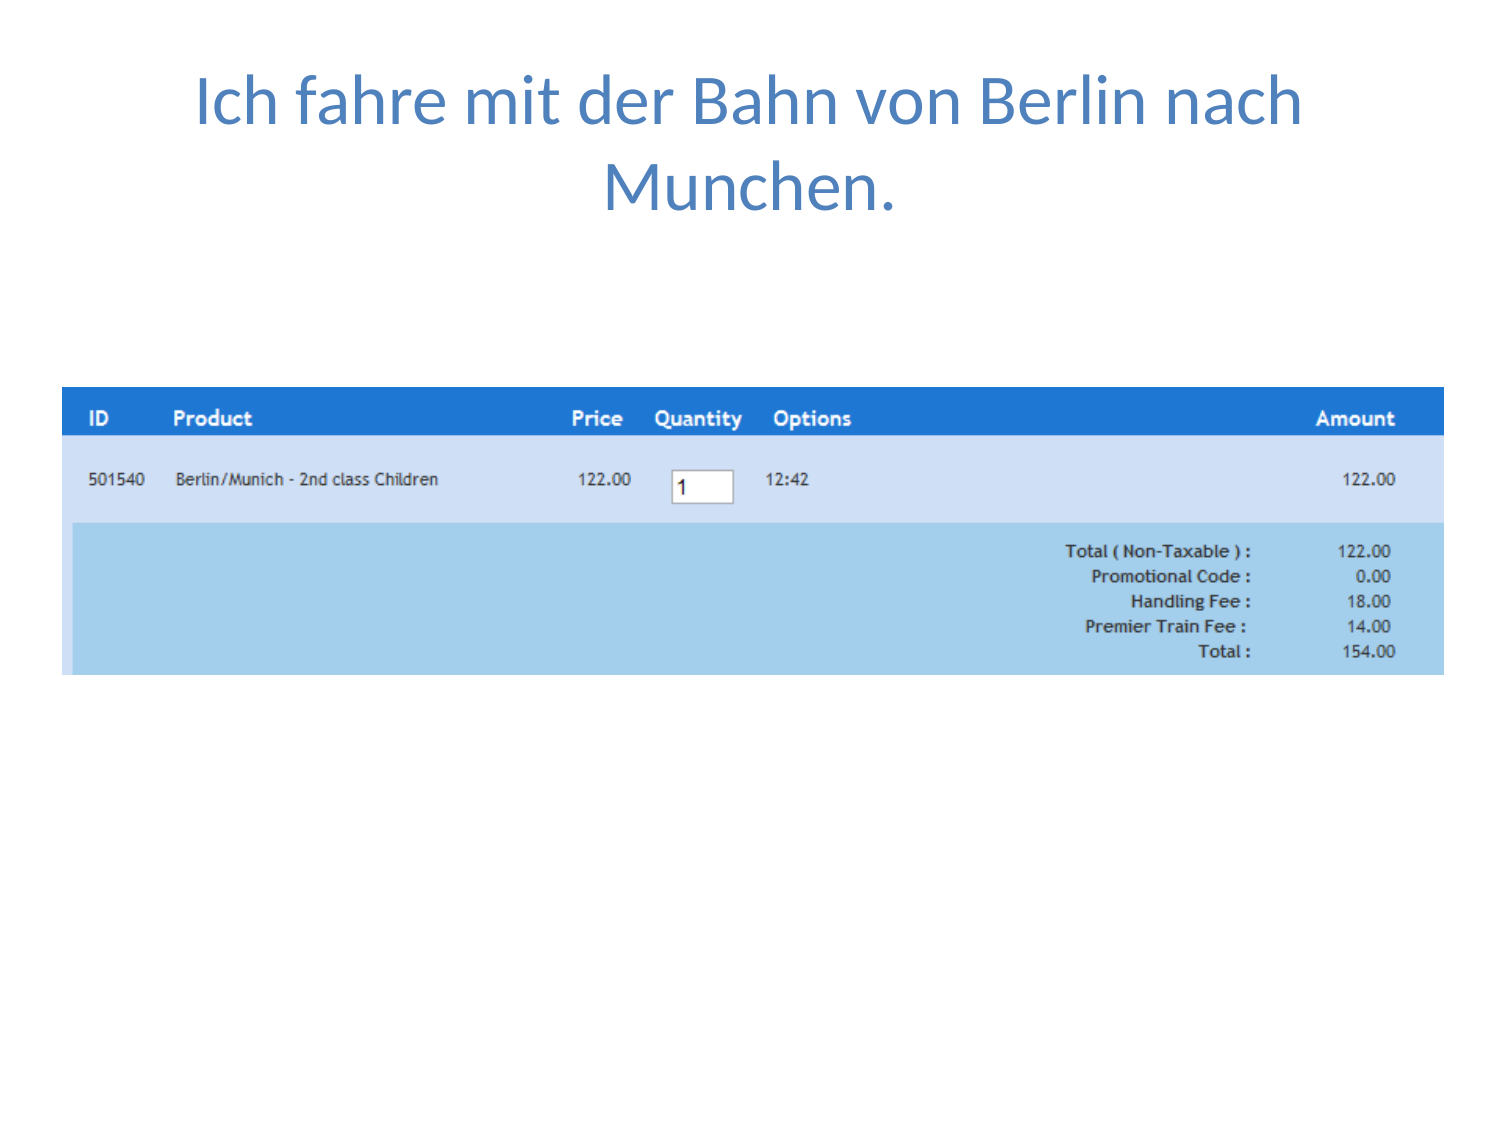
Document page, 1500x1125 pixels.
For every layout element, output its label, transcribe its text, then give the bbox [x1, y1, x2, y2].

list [62, 387, 1444, 676]
title Ich fahre mit der Bahn von Berlin nach Munchen. [75, 45, 1425, 233]
